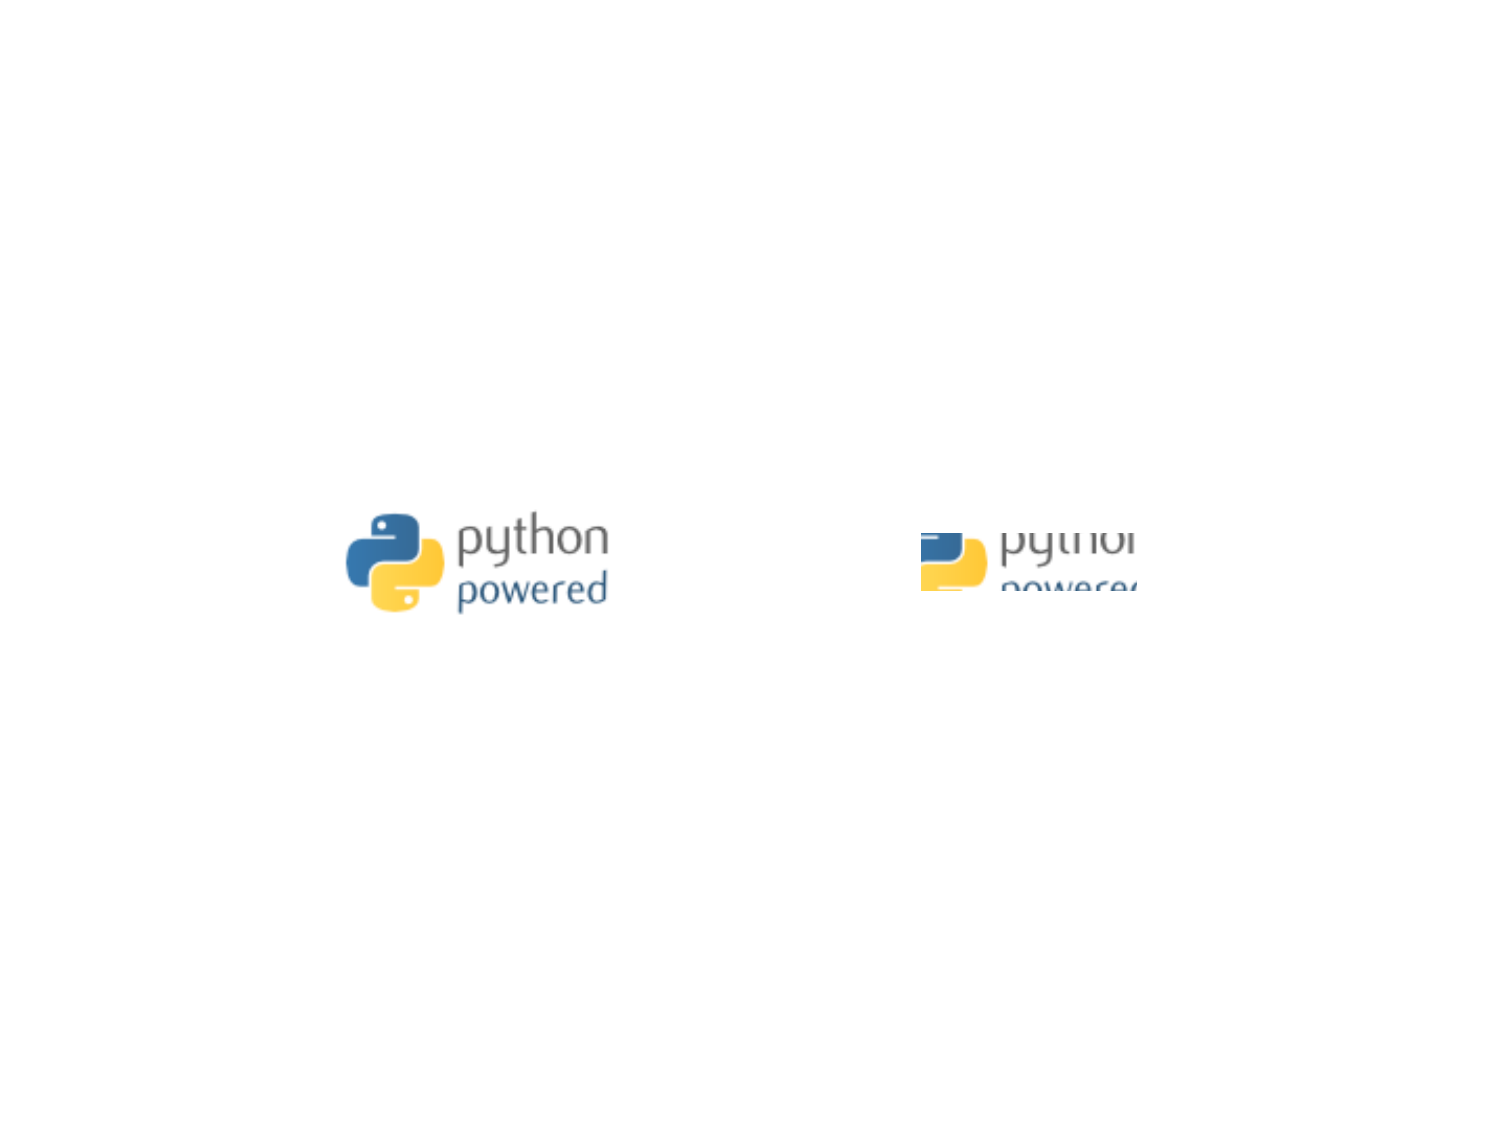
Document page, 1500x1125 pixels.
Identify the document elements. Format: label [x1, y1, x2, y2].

picture [332, 503, 625, 621]
picture [920, 533, 1138, 592]
